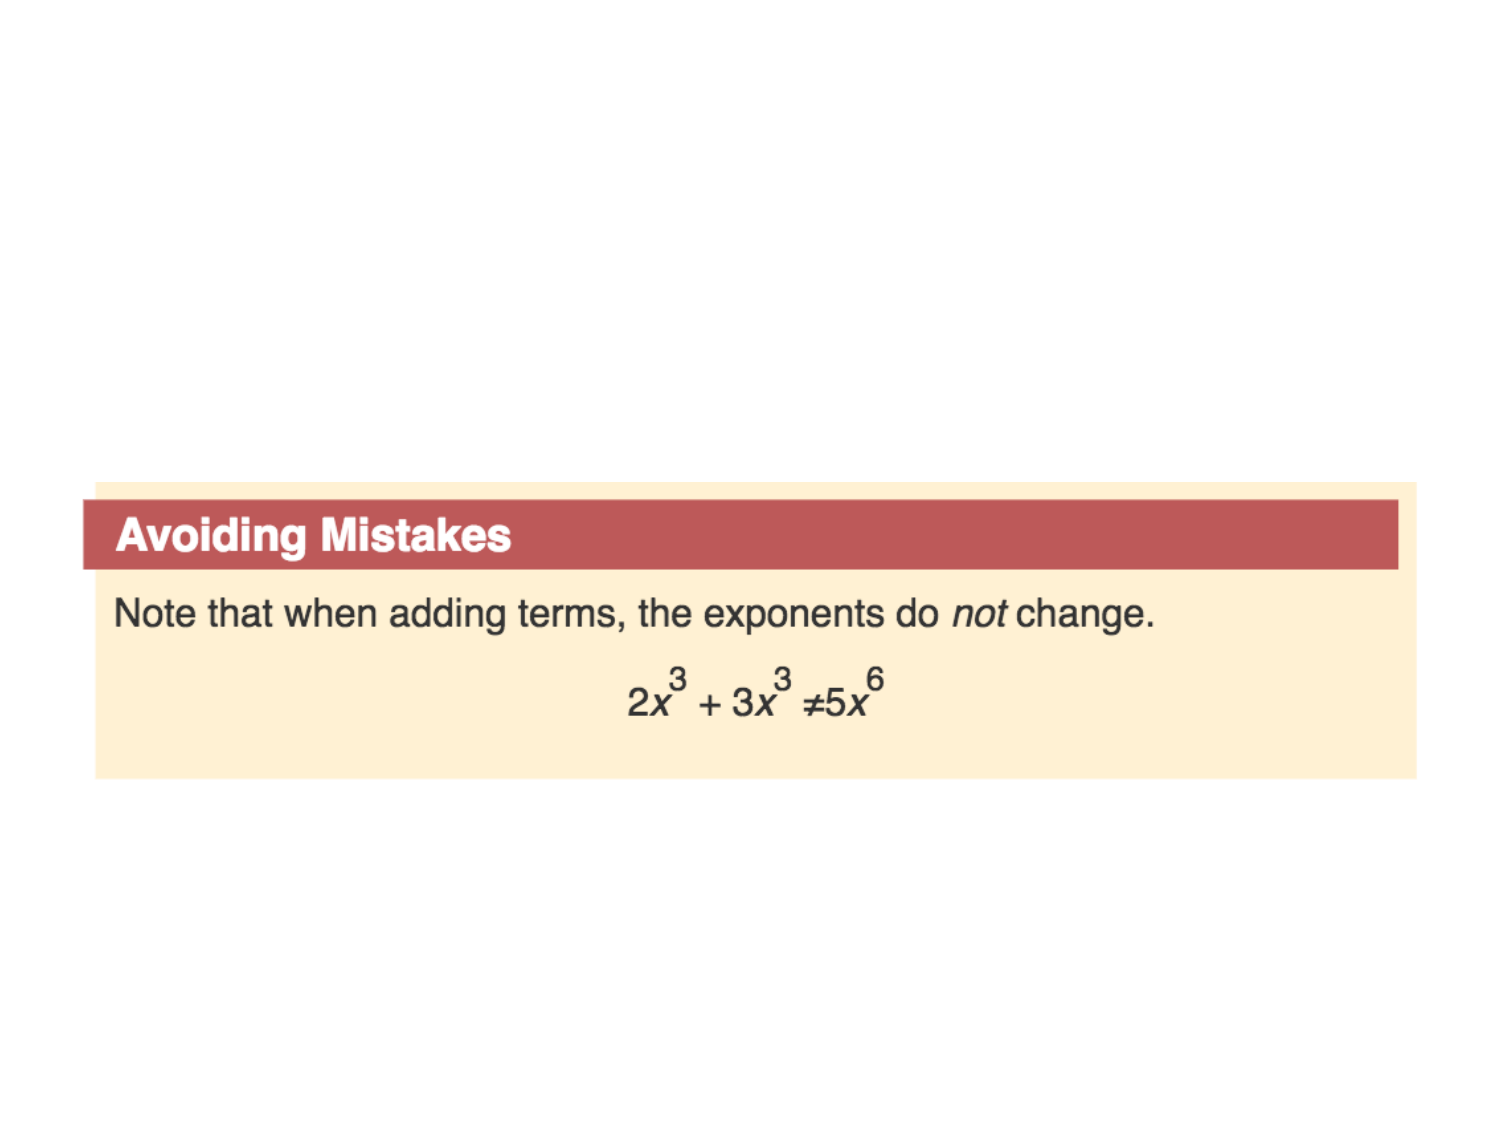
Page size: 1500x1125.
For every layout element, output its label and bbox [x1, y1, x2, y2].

list [74, 262, 1426, 1006]
